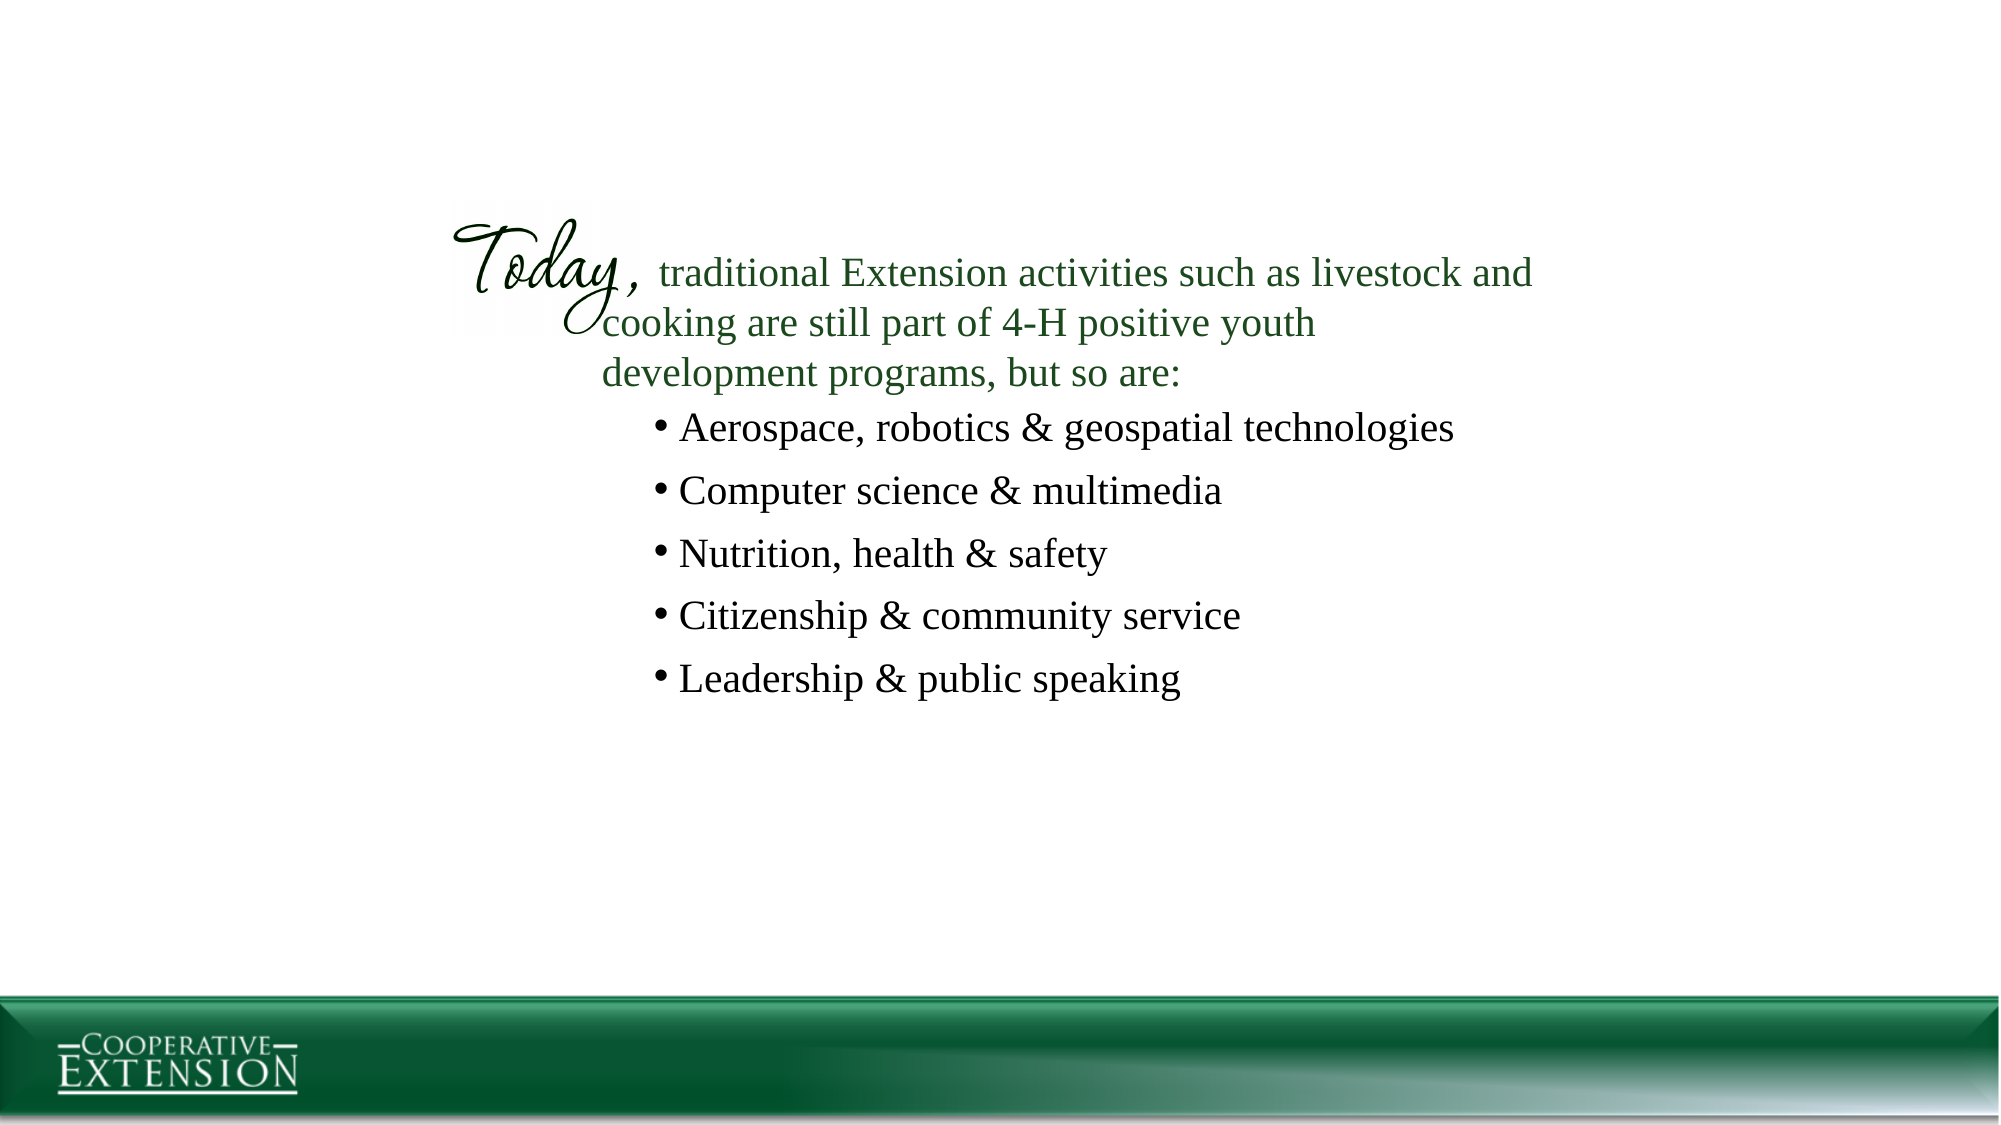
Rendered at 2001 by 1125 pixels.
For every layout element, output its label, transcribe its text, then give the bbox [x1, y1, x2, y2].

text_box Aerospace, robotics & geospatial technologies Computer science & multimedia Nutrition, health & safety Citizenship & community service Leadership & public speaking [639, 404, 1549, 708]
picture [0, 0, 2001, 1125]
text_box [451, 199, 1549, 404]
